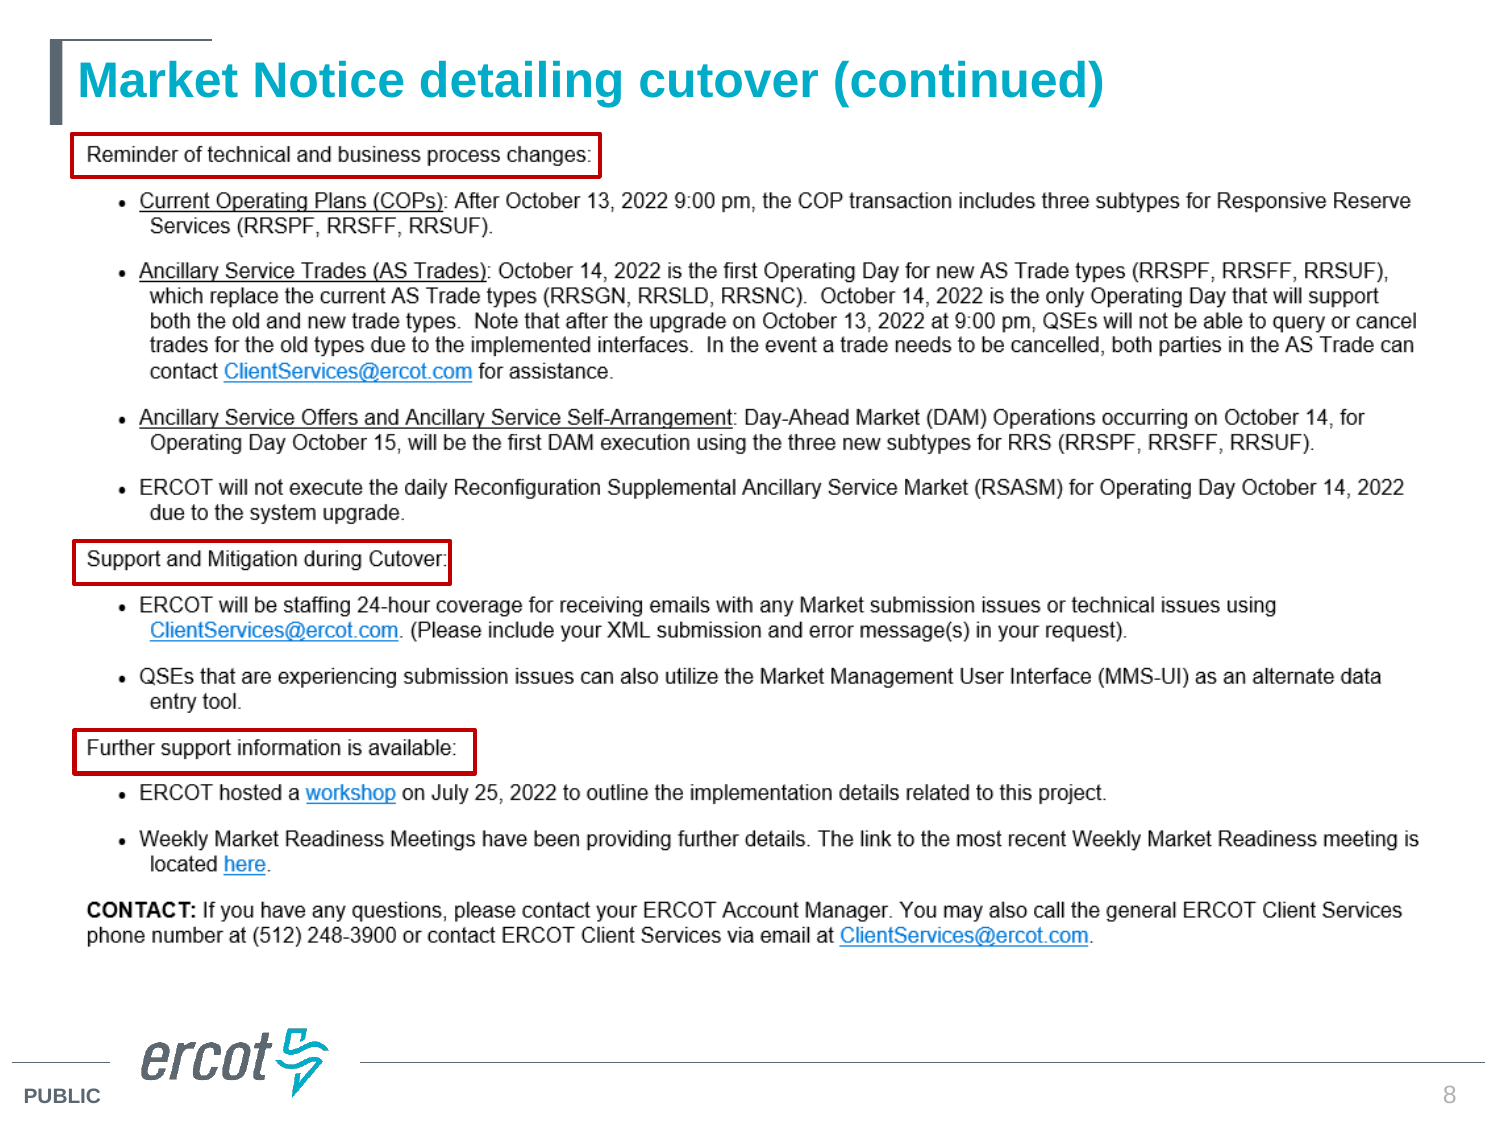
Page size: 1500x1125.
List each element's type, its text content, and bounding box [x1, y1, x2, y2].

picture [71, 133, 1441, 964]
slide_number 8 [1412, 1076, 1488, 1112]
picture [137, 1024, 332, 1100]
text_box Market Notice detailing cutover (continued) [62, 39, 1450, 156]
